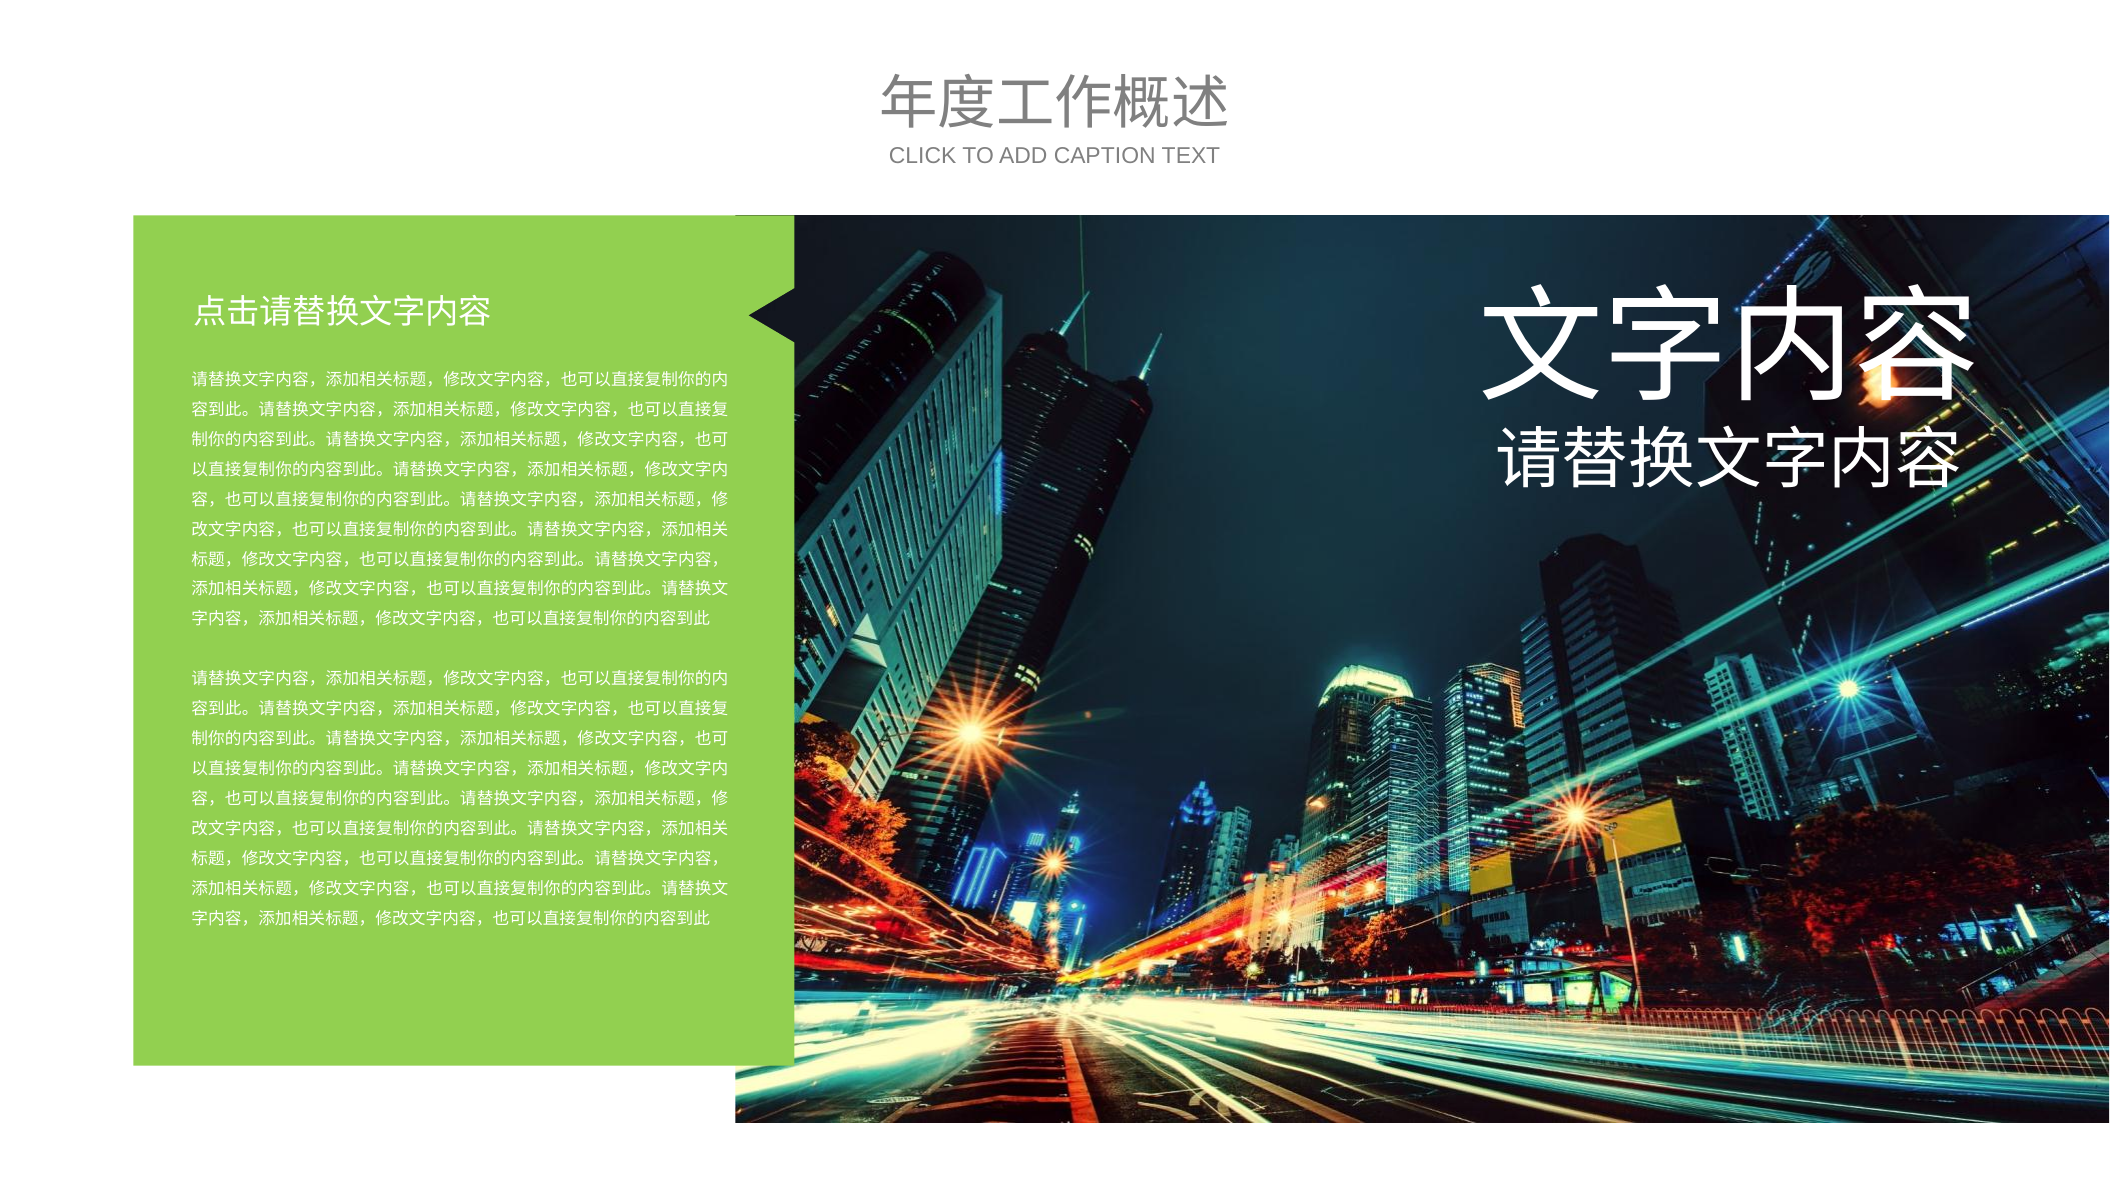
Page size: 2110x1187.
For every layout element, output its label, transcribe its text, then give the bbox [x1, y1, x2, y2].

text_box 请替换文字内容 [1495, 415, 1978, 496]
text_box 年度工作概述 [865, 65, 1245, 136]
text_box [734, 214, 2110, 1124]
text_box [133, 215, 795, 1066]
text_box CLICK TO ADD CAPTION TEXT [865, 140, 1245, 168]
text_box 文字内容 [1478, 265, 1980, 416]
